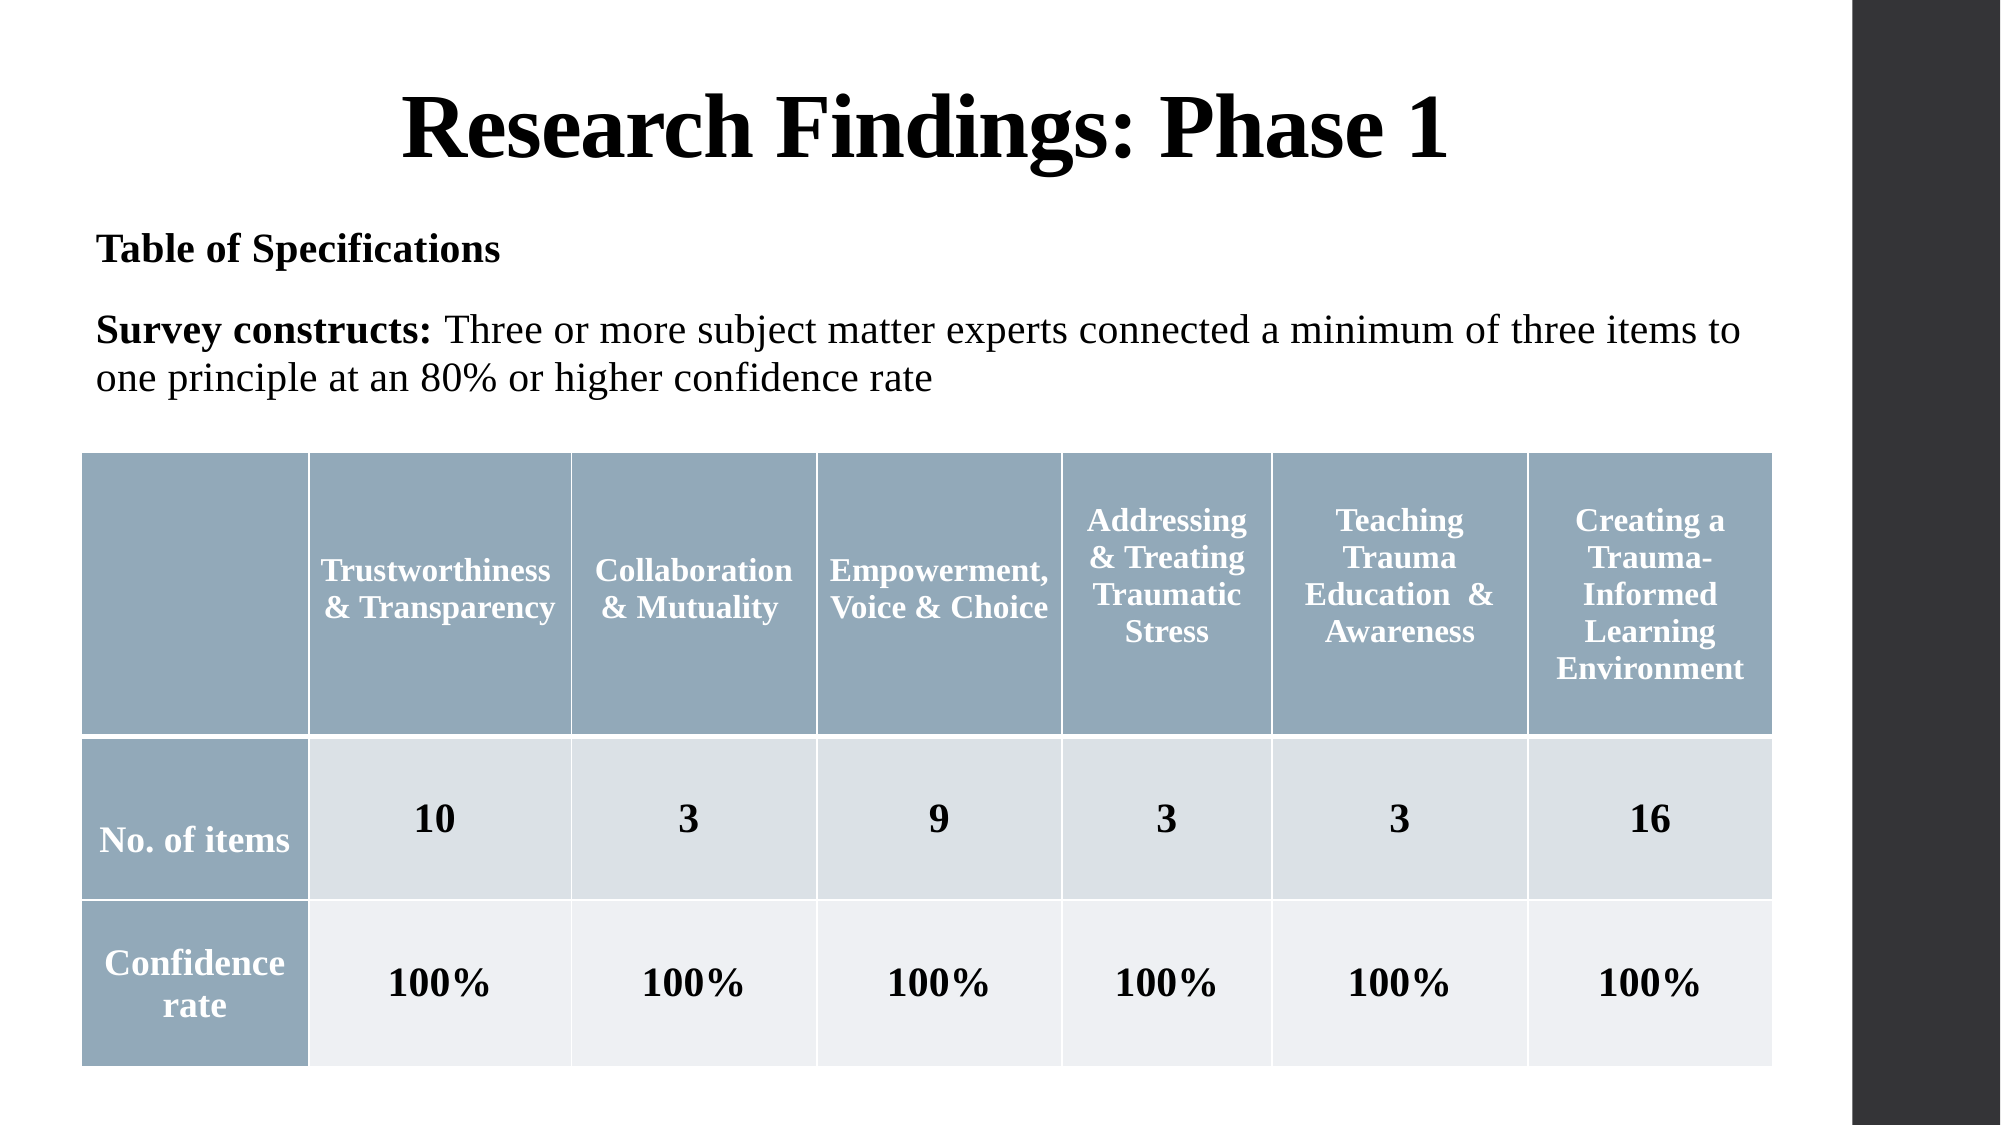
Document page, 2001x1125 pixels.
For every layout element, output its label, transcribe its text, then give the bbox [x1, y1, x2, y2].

list Table of Specifications Survey constructs: Three or more subject matter experts connected a minimum of three items to one principle at an 80% or higher confidence rate [80, 217, 1774, 451]
table_cell 10 [310, 739, 571, 899]
table_header Trustworthiness & Transparency [310, 453, 571, 734]
table_header Creating a Trauma-Informed Learning Environment [1529, 453, 1772, 734]
table_cell 100% [572, 901, 816, 1066]
table_header [82, 453, 308, 734]
table_cell 9 [818, 739, 1061, 899]
table_cell 100% [1273, 901, 1527, 1066]
table_cell 100% [818, 901, 1061, 1066]
table_header Addressing & Treating Traumatic Stress [1063, 453, 1271, 734]
table_cell 3 [1063, 739, 1271, 899]
table_cell 3 [1273, 739, 1527, 899]
table_cell 3 [572, 739, 816, 899]
table_cell 16 [1529, 739, 1772, 899]
table_cell 100% [1529, 901, 1772, 1066]
table_header Collaboration & Mutuality [572, 453, 816, 734]
table_cell No. of items [82, 739, 308, 899]
table_cell 100% [310, 901, 571, 1066]
table_header Teaching Trauma Education & Awareness [1273, 453, 1527, 734]
title Research Findings: Phase 1 [80, 0, 1774, 185]
table_cell Confidence rate [82, 901, 308, 1066]
table_header Empowerment, Voice & Choice [818, 453, 1061, 734]
table_cell 100% [1063, 901, 1271, 1066]
